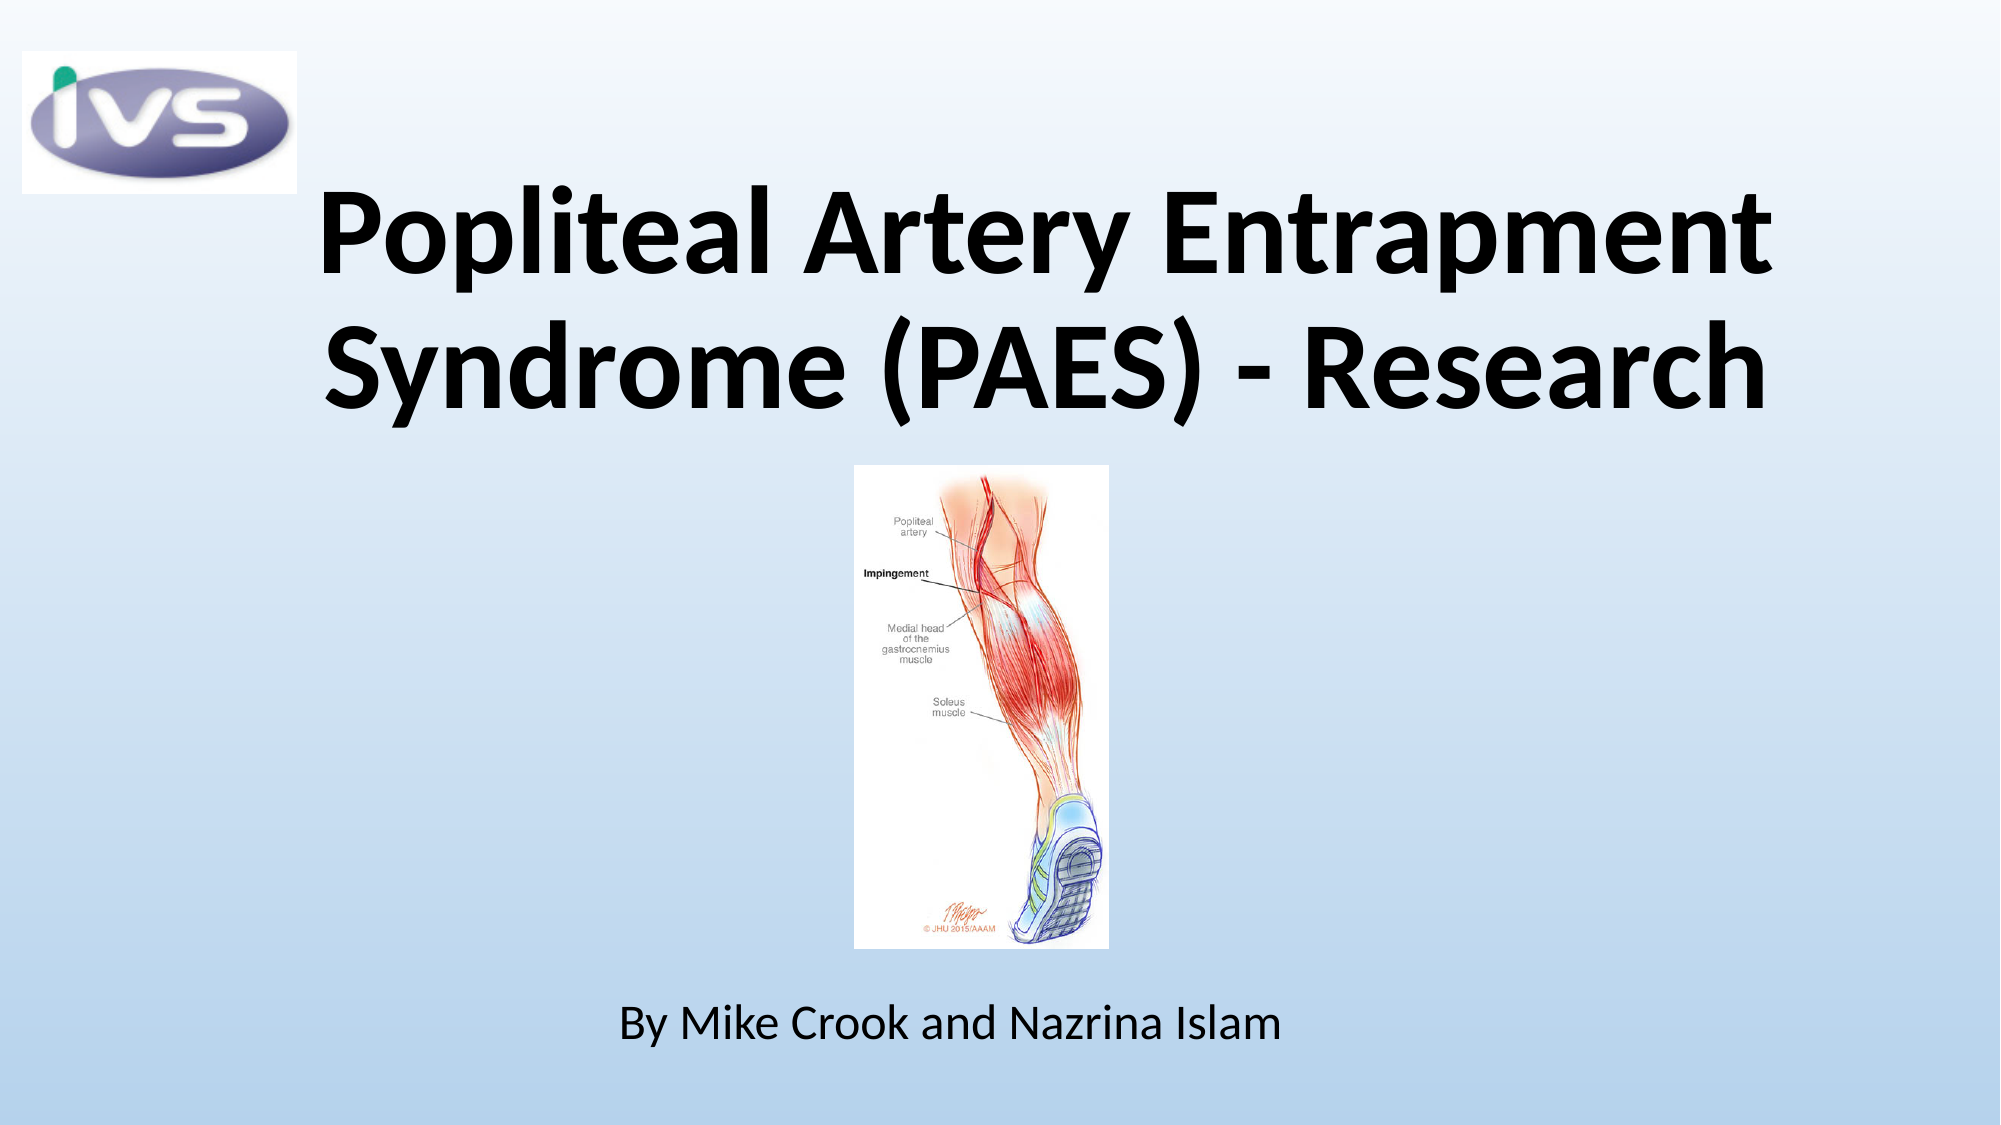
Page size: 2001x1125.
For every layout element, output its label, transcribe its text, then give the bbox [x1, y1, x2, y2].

picture [21, 51, 298, 194]
picture [854, 465, 1109, 949]
subtitle By Mike Crook and Nazrina Islam [200, 989, 1701, 1125]
title Popliteal Artery Entrapment Syndrome (PAES) - Research [296, 51, 1797, 444]
